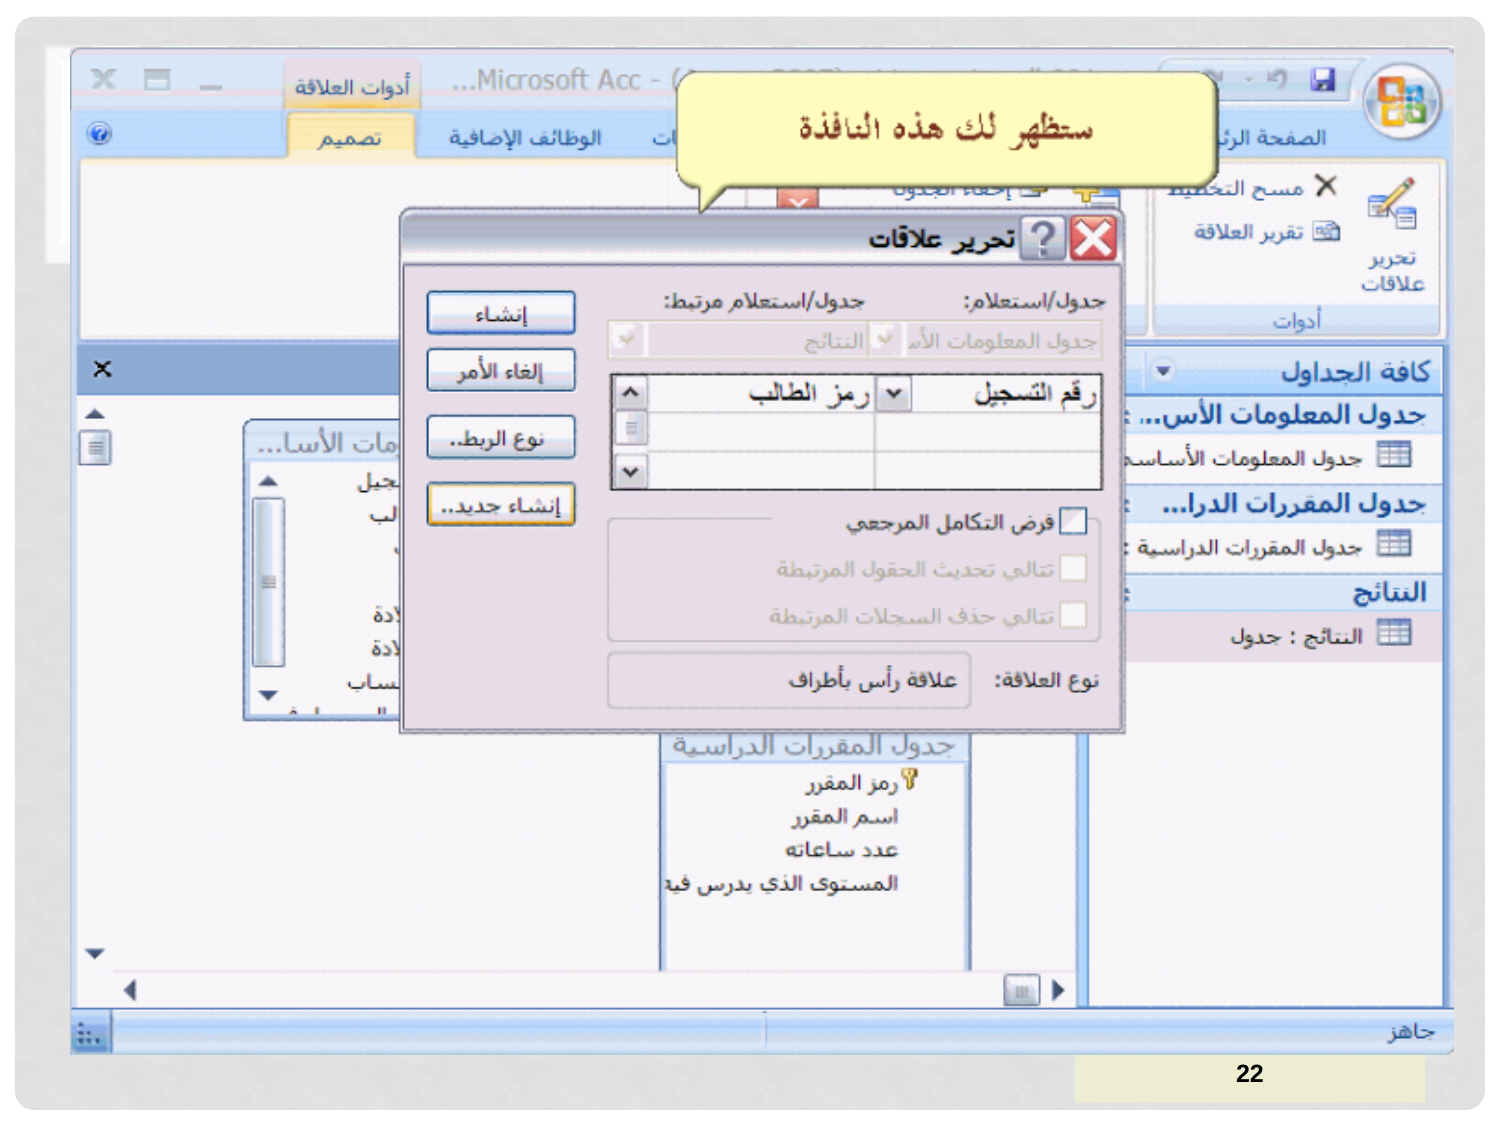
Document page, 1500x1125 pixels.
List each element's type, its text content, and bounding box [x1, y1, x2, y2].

picture [70, 46, 1454, 1055]
slide_number 22 [1074, 1055, 1425, 1103]
